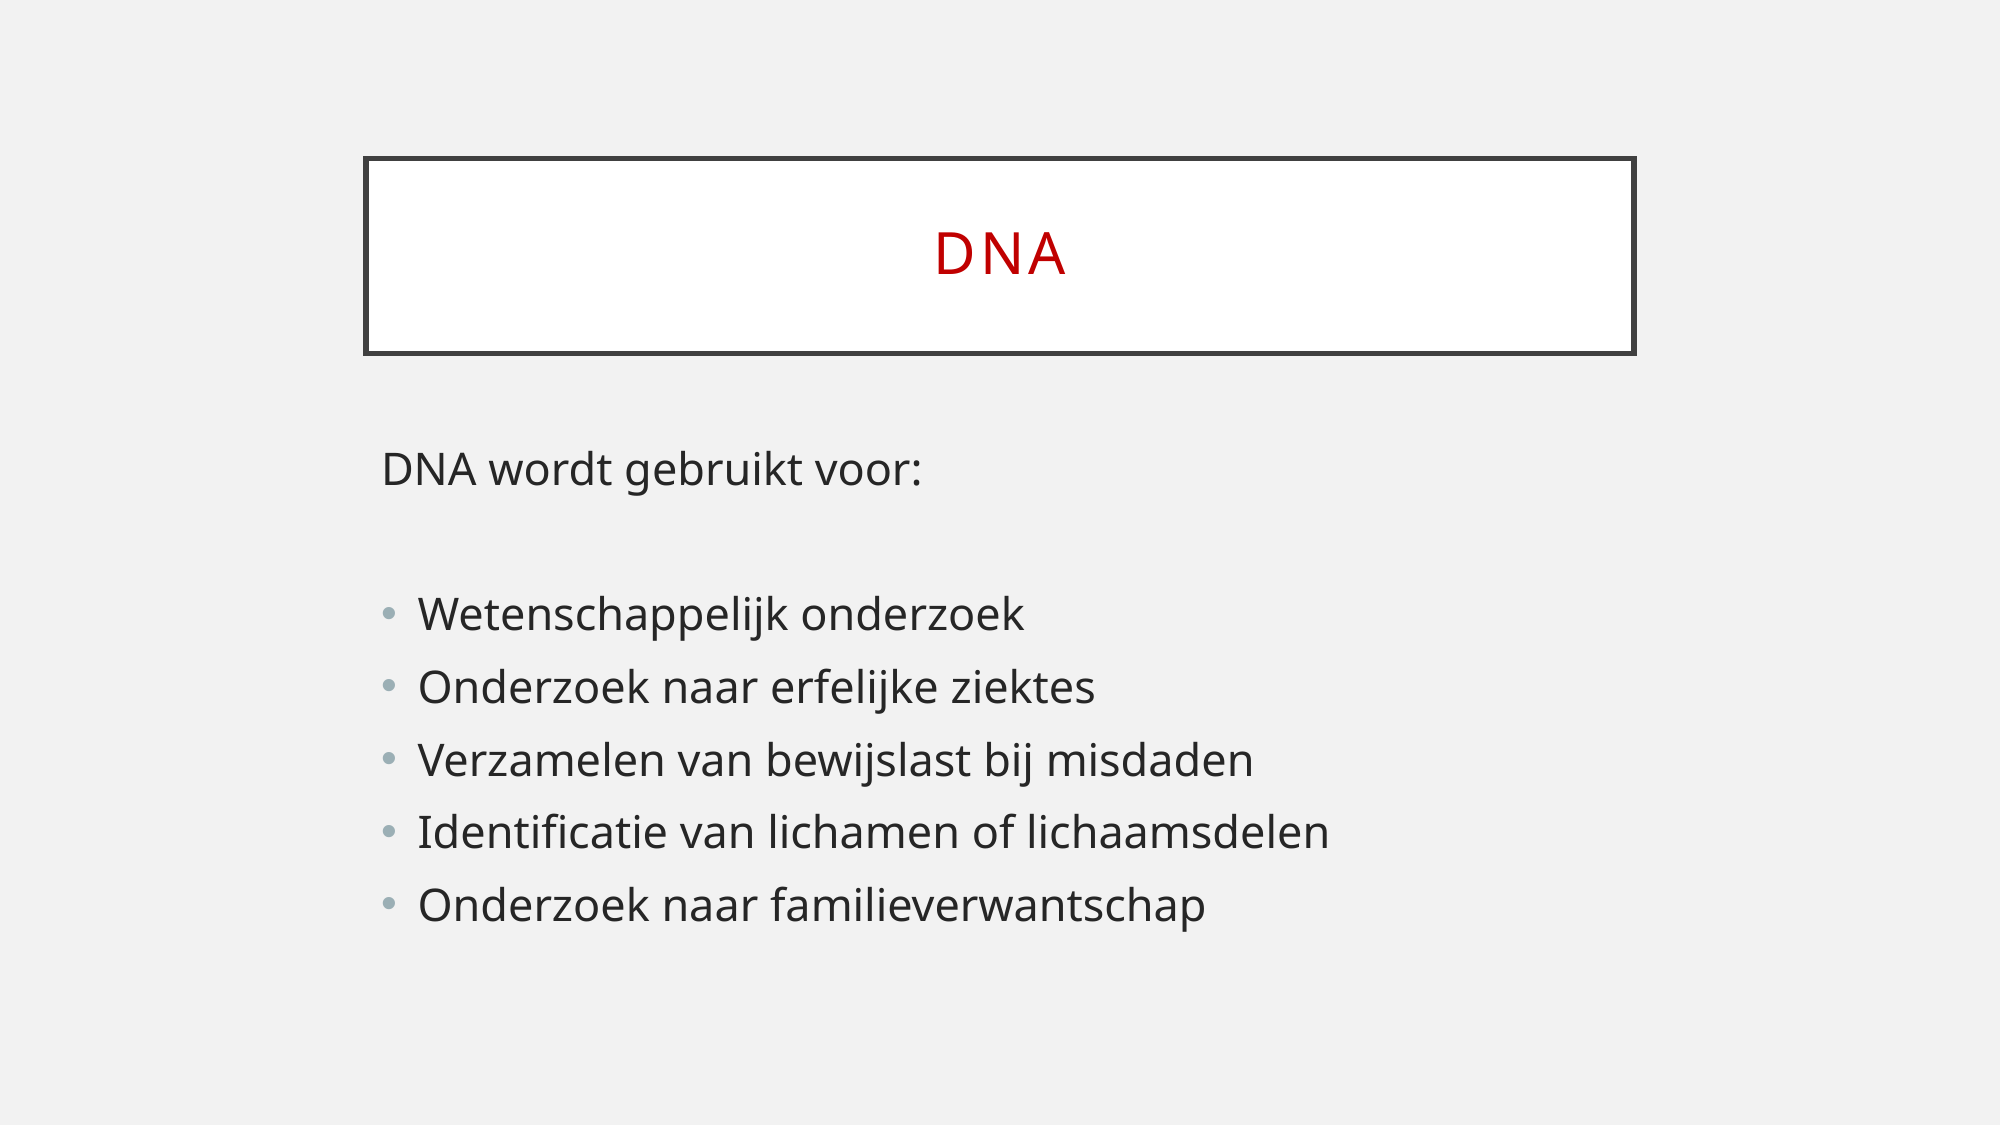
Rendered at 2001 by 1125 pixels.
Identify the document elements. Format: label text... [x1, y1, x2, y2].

list DNA wordt gebruikt voor: Wetenschappelijk onderzoek Onderzoek naar erfelijke ziektes Verzamelen van bewijslast bij misdaden Identificatie van lichamen of lichaamsdelen Onderzoek naar familieverwantschap [366, 432, 1634, 942]
title DNA [363, 156, 1637, 356]
